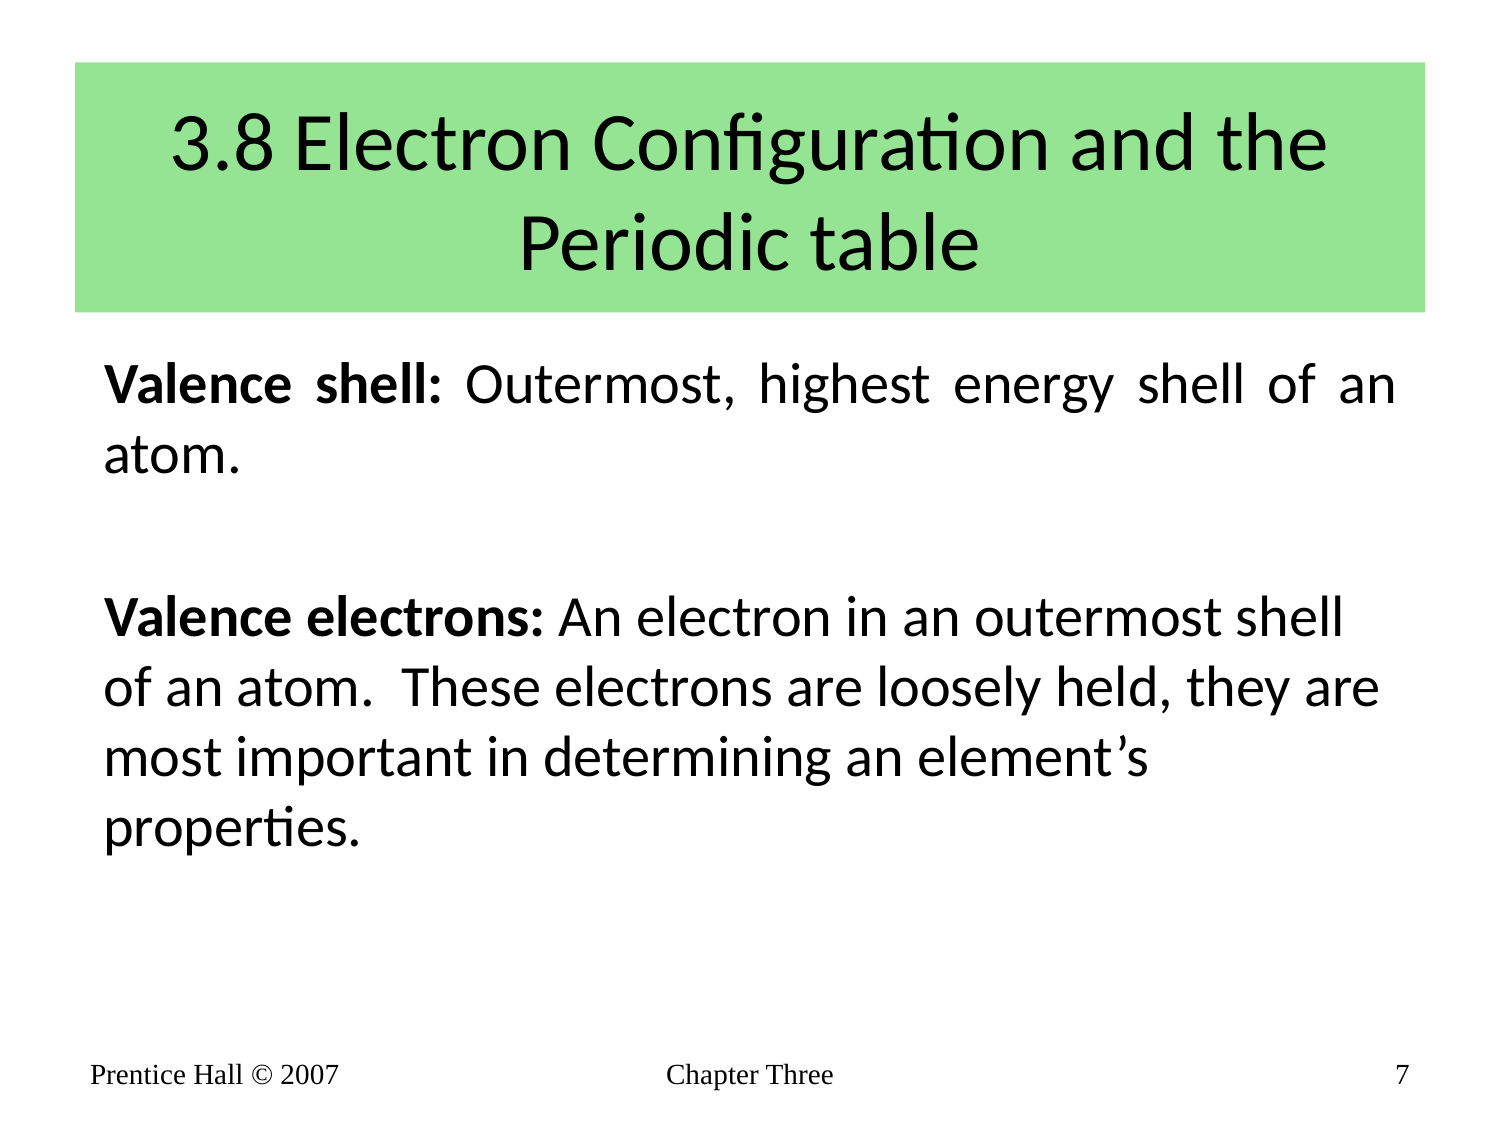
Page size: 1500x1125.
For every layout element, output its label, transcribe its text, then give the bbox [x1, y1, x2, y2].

list Valence shell: Outermost, highest energy shell of an atom. Valence electrons: An electron in an outermost shell of an atom. These electrons are loosely held, they are most important in determining an element’s properties. [87, 337, 1413, 1000]
slide_number Prentice Hall © 2007 [75, 1042, 425, 1103]
title 3.8 Electron Configuration and the Periodic table [75, 62, 1425, 313]
footer Chapter Three [512, 1042, 988, 1103]
slide_number 7 [1074, 1042, 1425, 1103]
